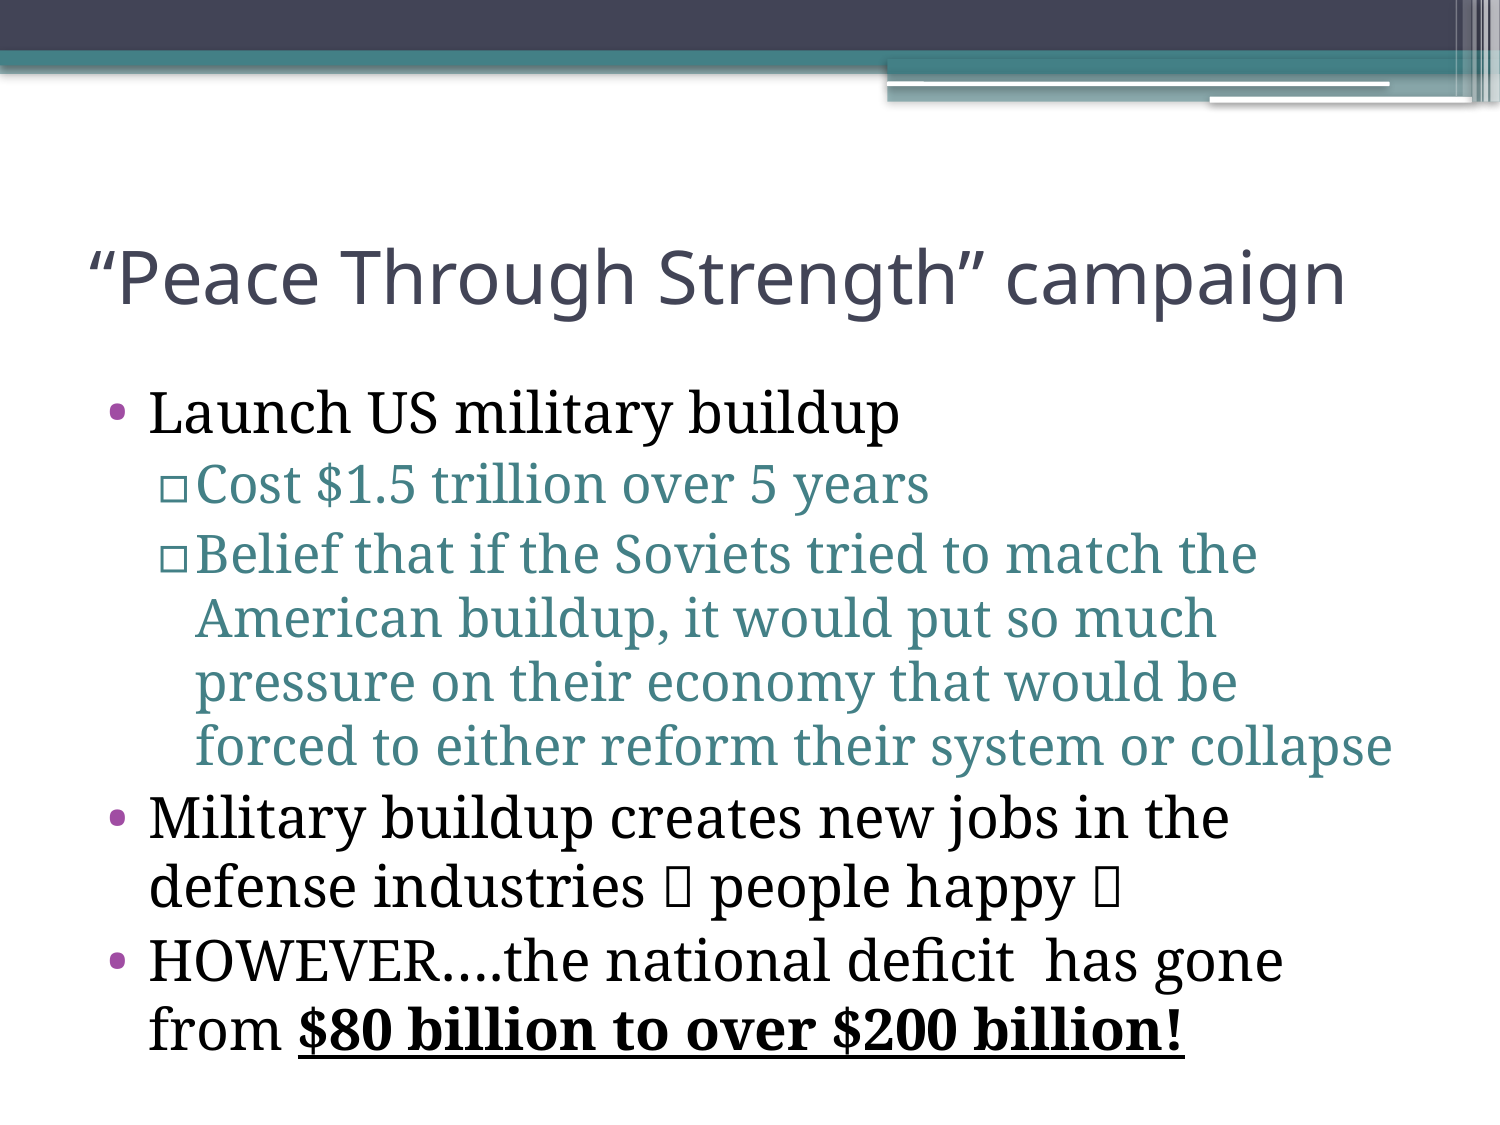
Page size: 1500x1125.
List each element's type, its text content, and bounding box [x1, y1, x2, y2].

title “Peace Through Strength” campaign [75, 187, 1425, 363]
list Launch US military buildup Cost $1.5 trillion over 5 years Belief that if the Soviets tried to match the American buildup, it would put so much pressure on their economy that would be forced to either reform their system or collapse Military buildup creates new jobs in the defense industries  people happy  HOWEVER….the national deficit has gone from $80 billion to over $200 billion! [75, 368, 1425, 1079]
